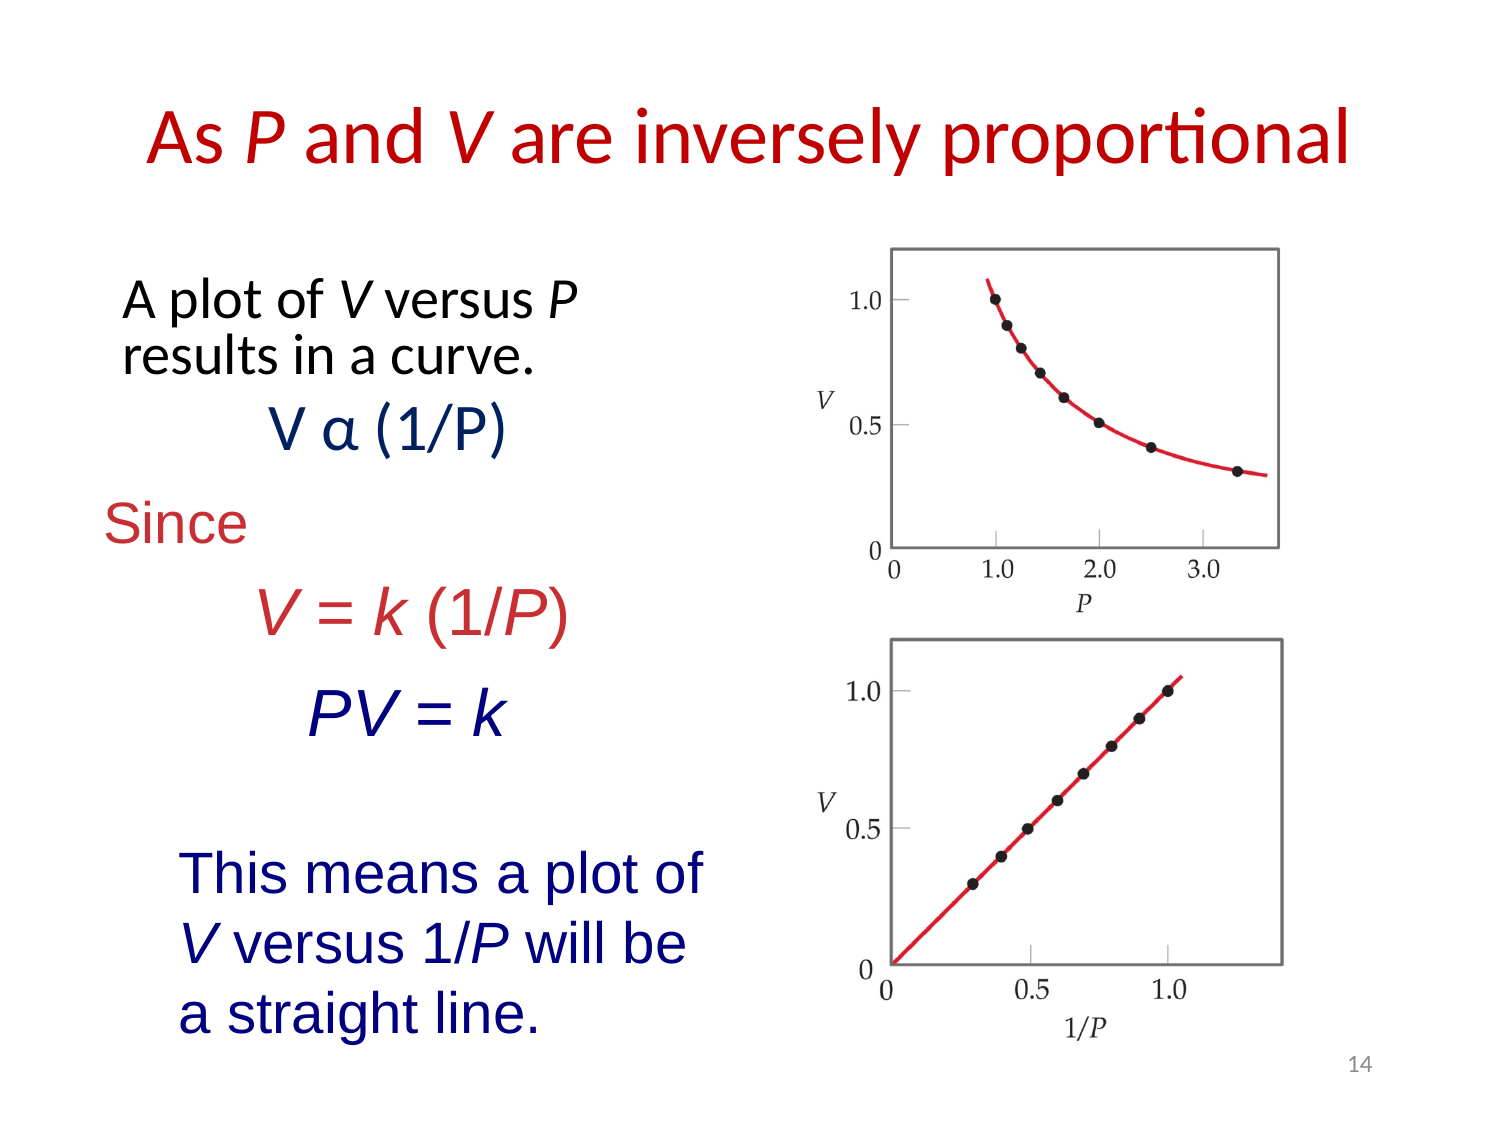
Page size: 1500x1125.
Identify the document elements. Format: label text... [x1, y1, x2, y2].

title As P and V are inversely proportional [112, 37, 1388, 225]
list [812, 633, 1288, 1043]
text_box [88, 477, 727, 1071]
list A plot of V versus P results in a curve. V α (1/P) [50, 209, 726, 479]
slide_number 14 [1074, 1025, 1388, 1100]
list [812, 243, 1284, 619]
